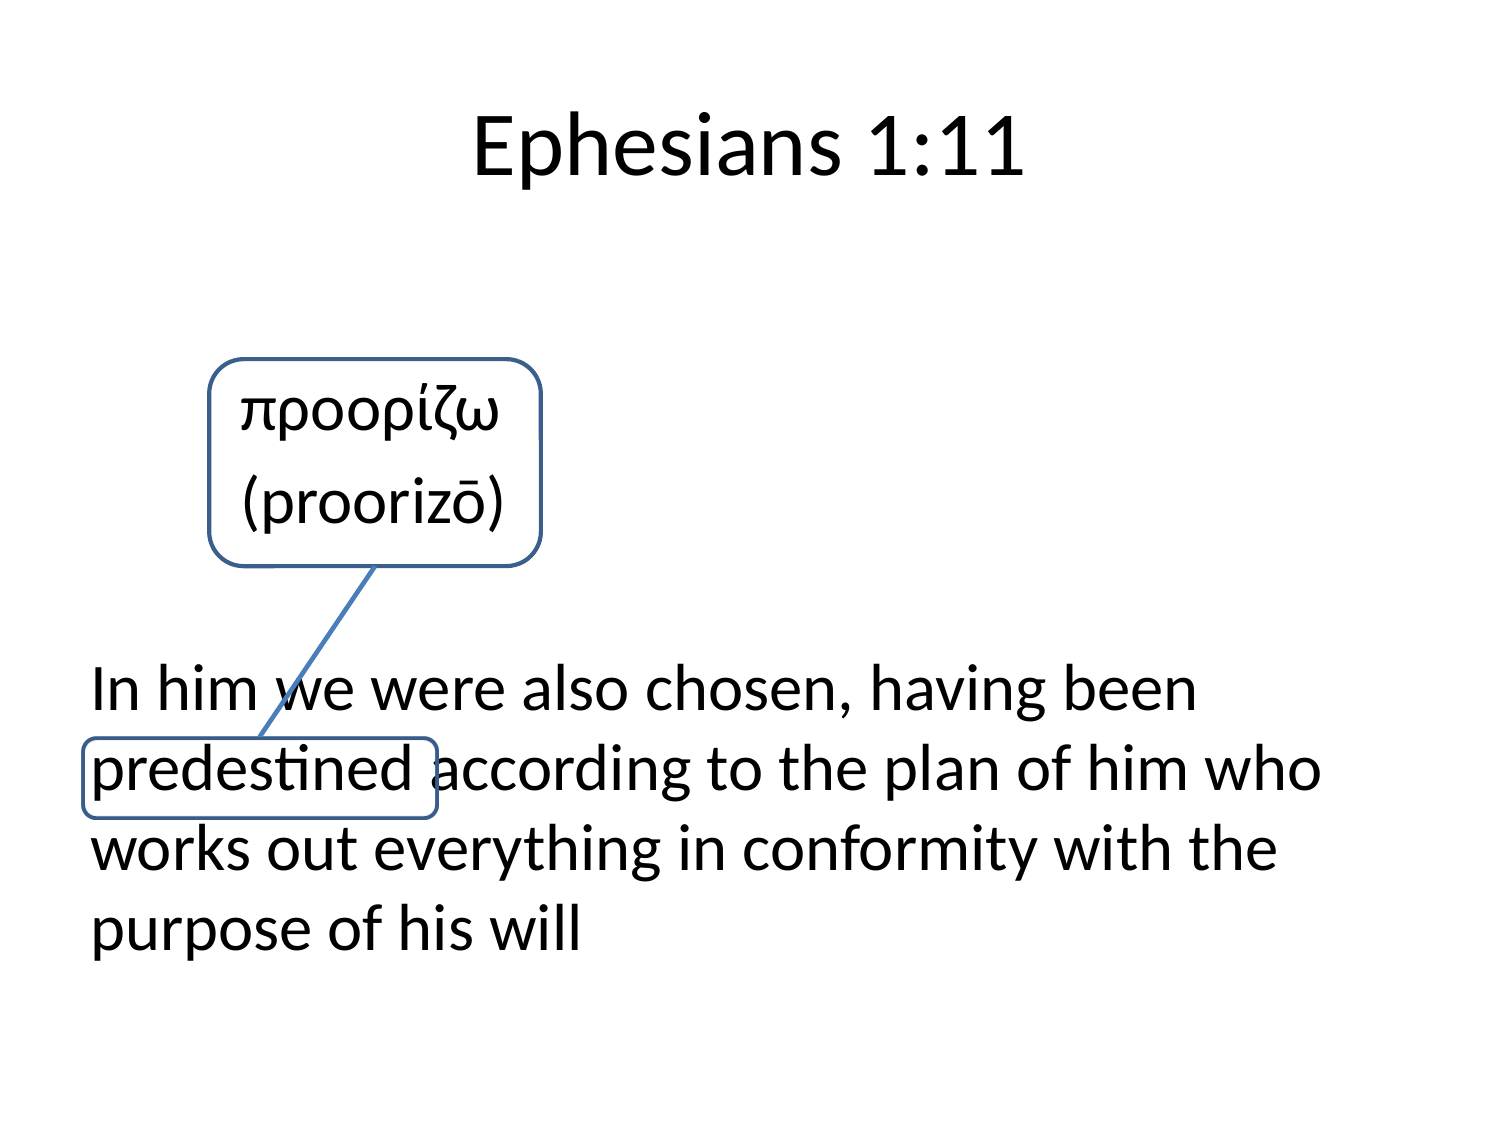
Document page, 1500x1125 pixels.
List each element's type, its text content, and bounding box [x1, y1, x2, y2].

list προορίζω (proorizō) In him we were also chosen, having been predestined according to the plan of him who works out everything in conformity with the purpose of his will [75, 262, 1425, 1005]
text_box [259, 565, 376, 738]
text_box [207, 357, 543, 569]
picture [80, 736, 439, 821]
title Ephesians 1:11 [75, 45, 1425, 233]
